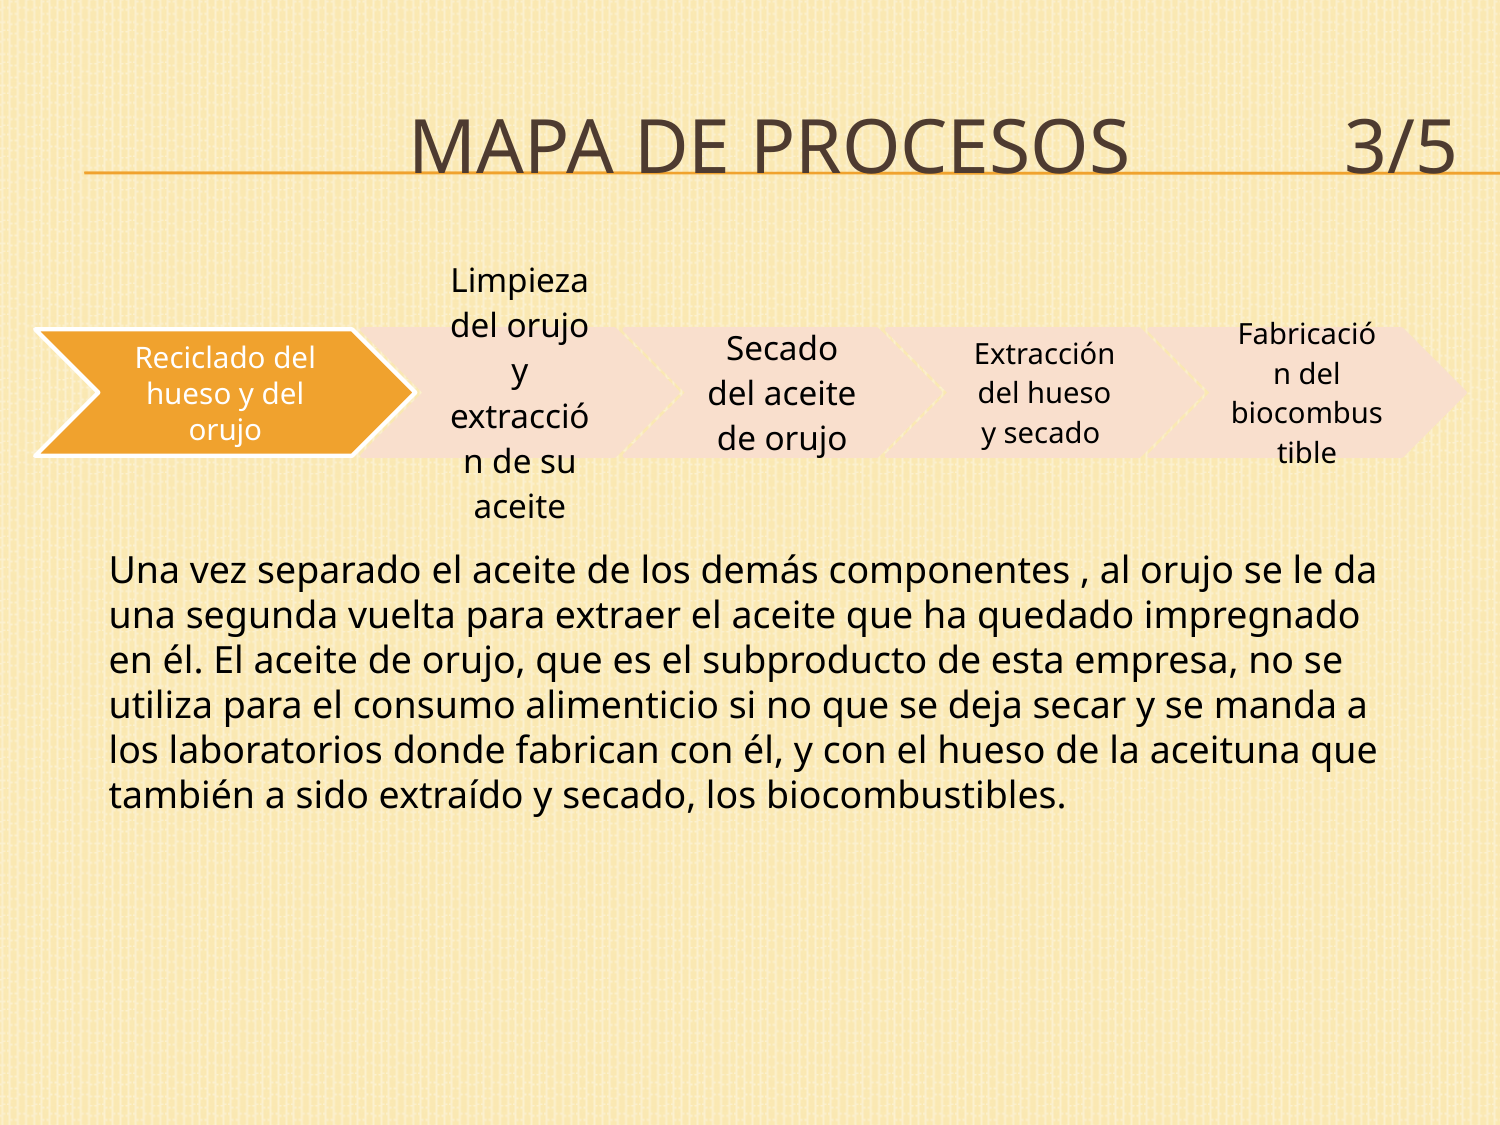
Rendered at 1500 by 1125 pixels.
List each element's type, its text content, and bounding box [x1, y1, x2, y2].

text_box Una vez separado el aceite de los demás componentes , al orujo se le da una segunda vuelta para extraer el aceite que ha quedado impregnado en él. El aceite de orujo, que es el subproducto de esta empresa, no se utiliza para el consumo alimenticio si no que se deja secar y se manda a los laboratorios donde fabrican con él, y con el hueso de la aceituna que también a sido extraído y secado, los biocombustibles. [93, 570, 1407, 824]
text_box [34, 234, 1466, 552]
title Mapa de procesos 3/5 [49, 75, 1475, 213]
